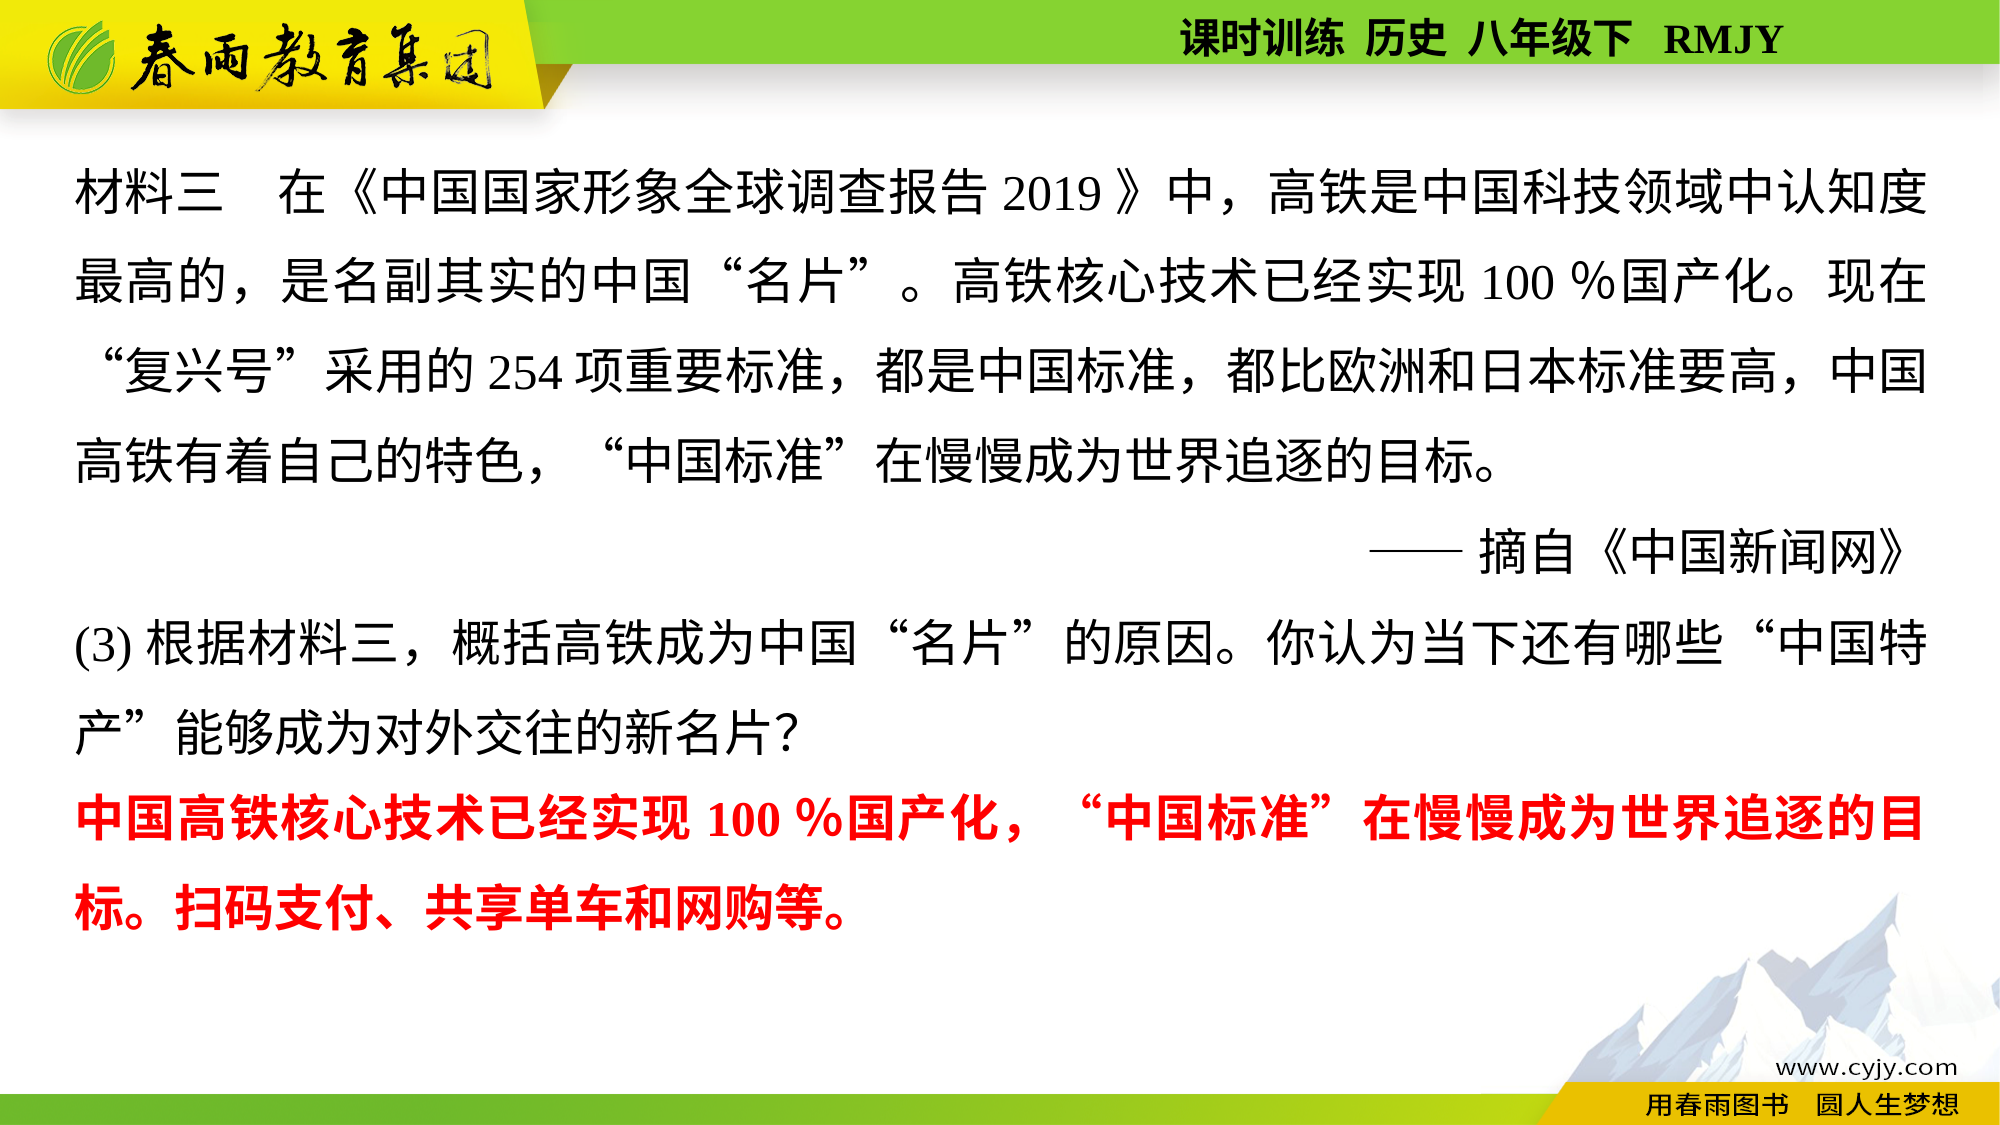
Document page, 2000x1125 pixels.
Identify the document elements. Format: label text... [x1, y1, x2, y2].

list 材料三 在《中国国家形象全球调查报告2019》中，高铁是中国科技领域中认知度最高的，是名副其实的中国“名片”。高铁核心技术已经实现100％国产化。现在“复兴号”采用的254项重要标准，都是中国标准，都比欧洲和日本标准要高，中国高铁有着自己的特色，“中国标准”在慢慢成为世界追逐的目标。 ——摘自《中国新闻网》 [59, 122, 1944, 574]
text_box (3)根据材料三，概括高铁成为中国“名片”的原因。你认为当下还有哪些“中国特产”能够成为对外交往的新名片？ [59, 574, 1944, 748]
text_box 中国高铁核心技术已经实现100％国产化，“中国标准”在慢慢成为世界追逐的目标。扫码支付、共享单车和网购等。 [59, 748, 1944, 944]
picture [0, 0, 2000, 1125]
